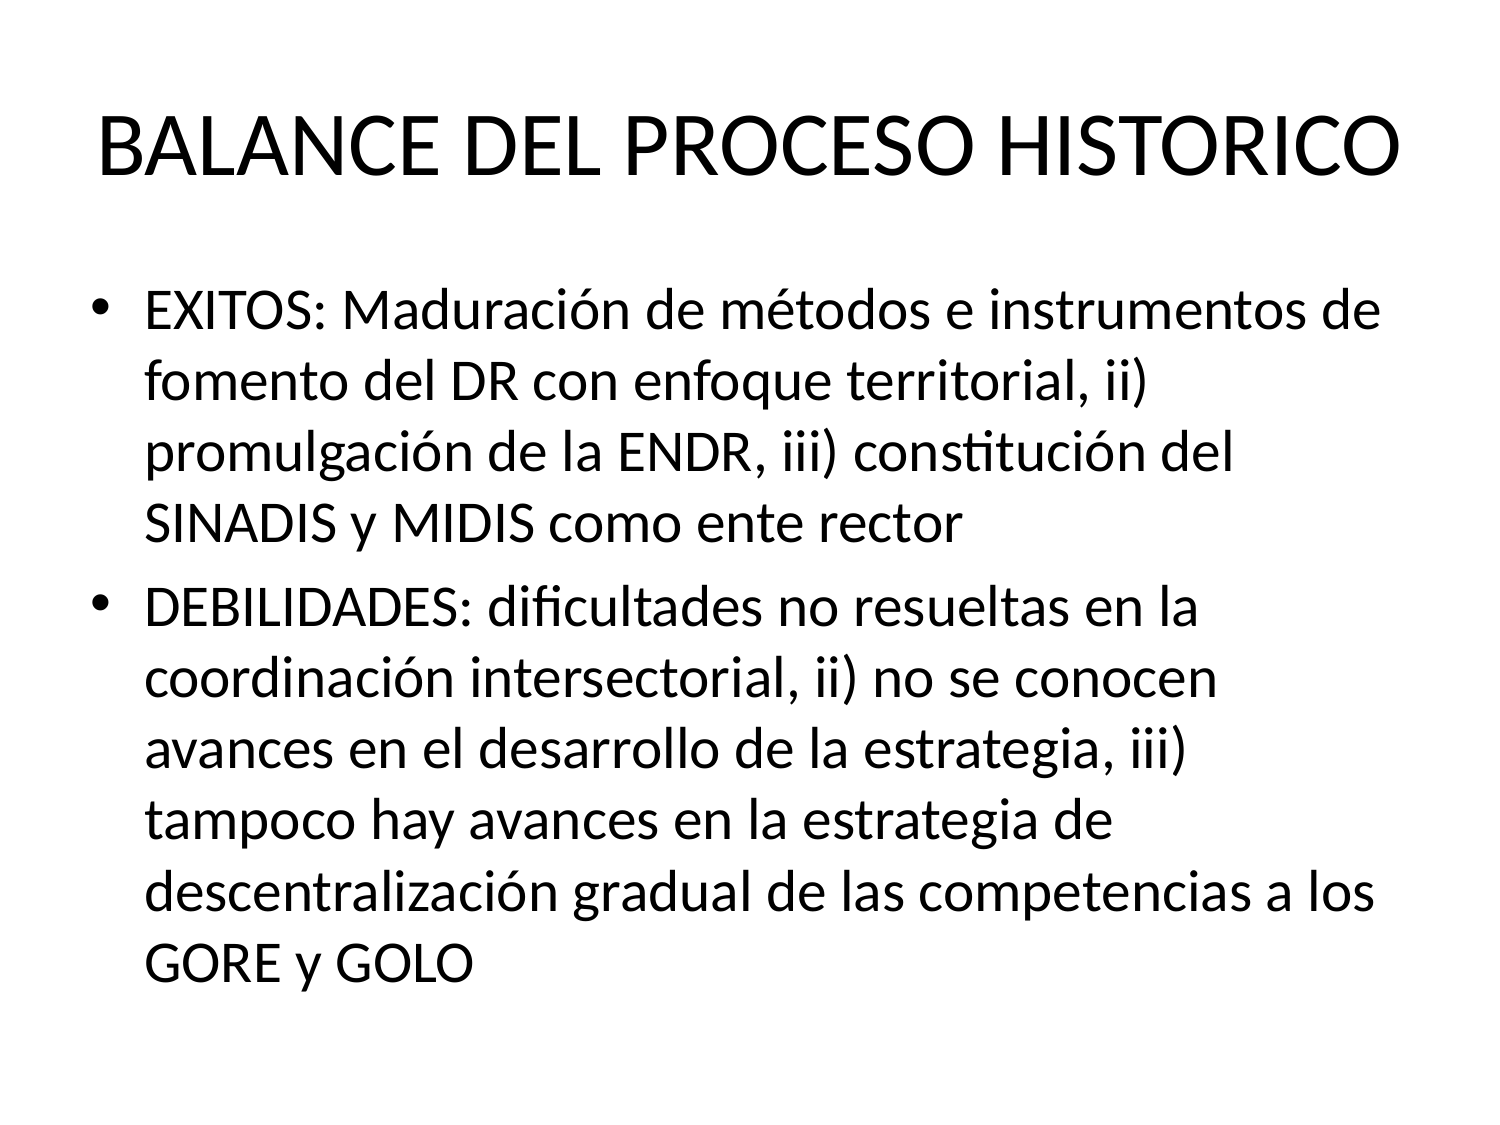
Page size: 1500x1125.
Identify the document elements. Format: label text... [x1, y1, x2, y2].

list EXITOS: Maduración de métodos e instrumentos de fomento del DR con enfoque territorial, ii) promulgación de la ENDR, iii) constitución del SINADIS y MIDIS como ente rector DEBILIDADES: dificultades no resueltas en la coordinación intersectorial, ii) no se conocen avances en el desarrollo de la estrategia, iii) tampoco hay avances en la estrategia de descentralización gradual de las competencias a los GORE y GOLO [75, 262, 1425, 1005]
title BALANCE DEL PROCESO HISTORICO [75, 45, 1425, 233]
